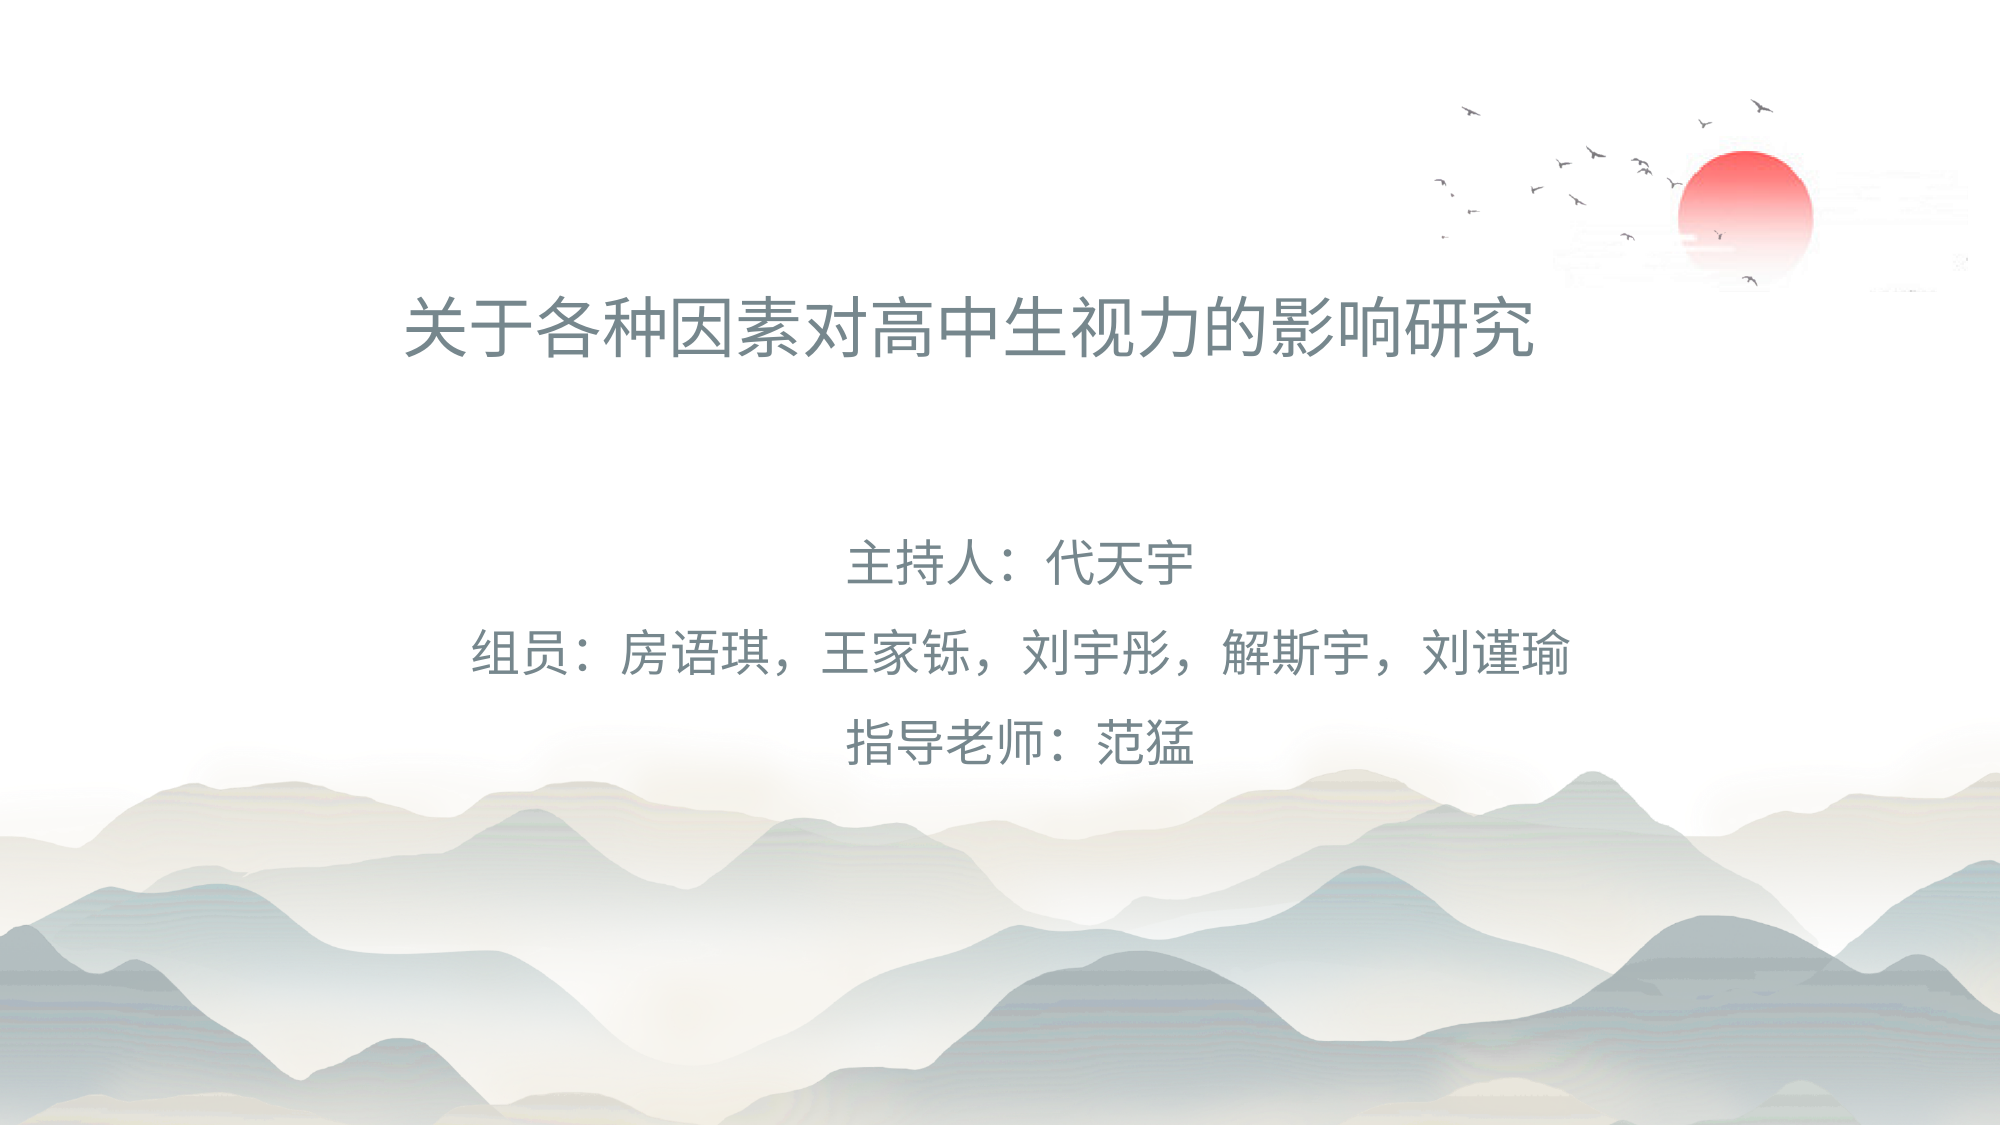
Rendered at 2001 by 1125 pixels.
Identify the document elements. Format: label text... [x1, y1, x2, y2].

picture [0, 12, 2000, 1125]
text_box 关于各种因素对高中生视力的影响研究 [297, 278, 1626, 373]
text_box 主持人：代天宇 组员：房语琪，王家铄，刘宇彤，解斯宇，刘谨瑜 指导老师：范猛 [447, 494, 1594, 779]
